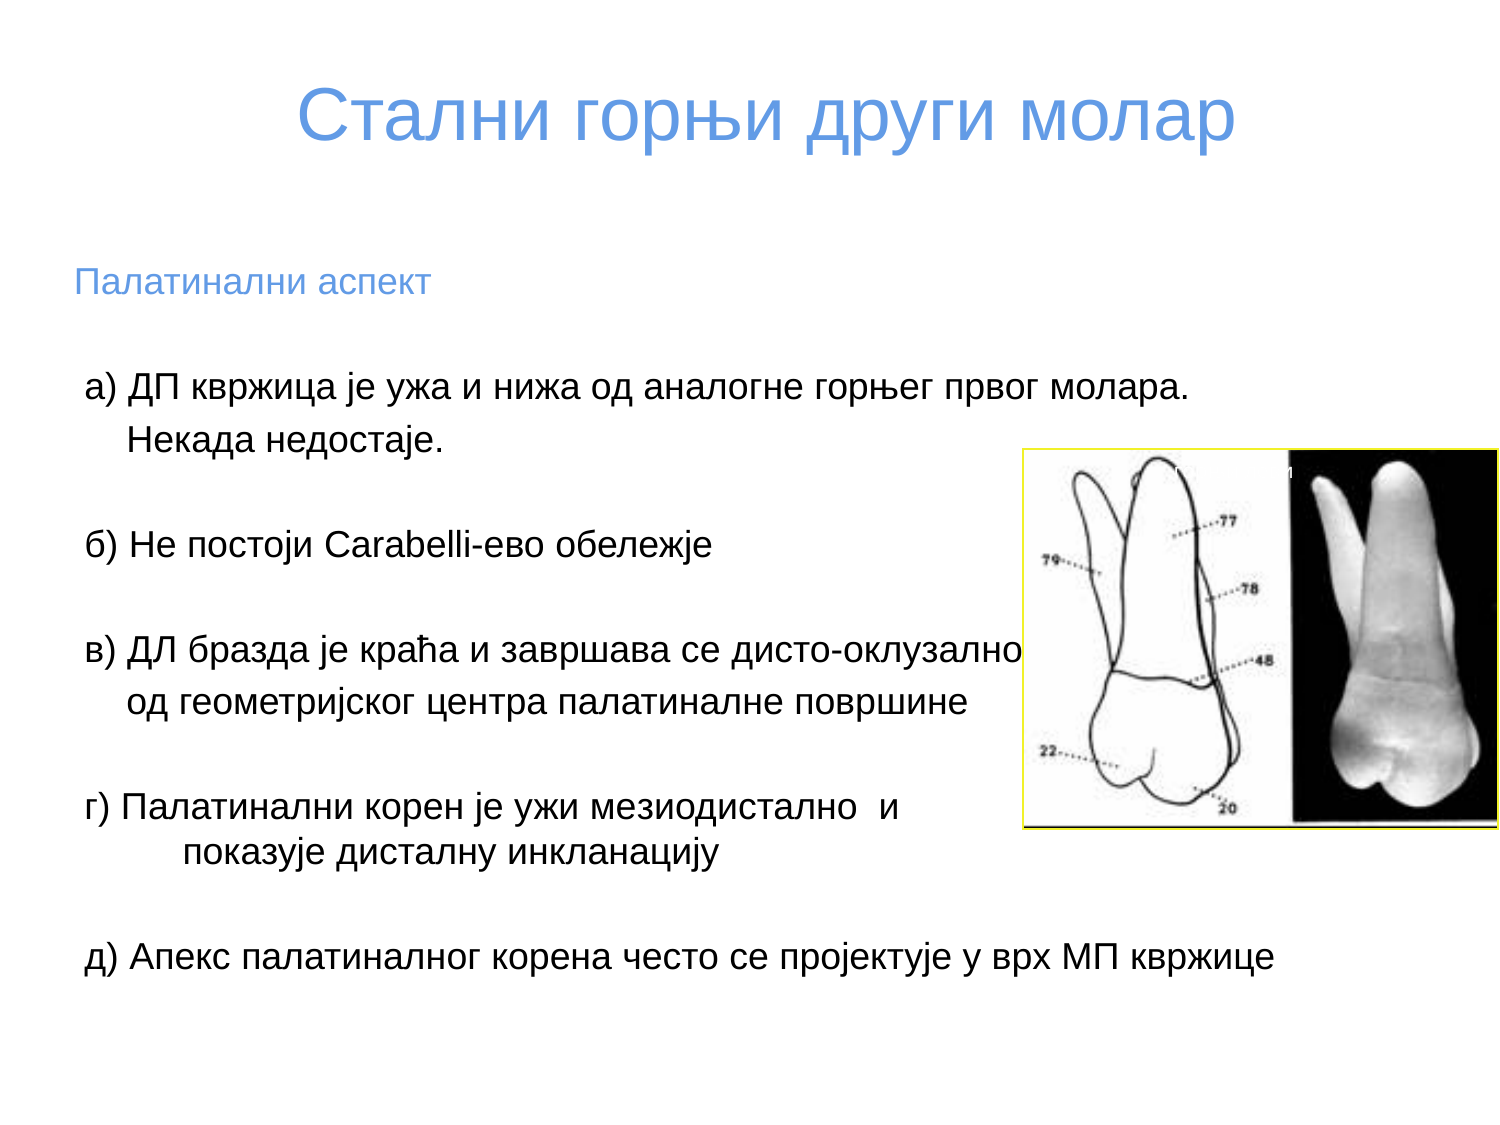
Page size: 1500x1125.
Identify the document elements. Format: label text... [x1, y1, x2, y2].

list Палатинални аспект а) ДП квржица је ужа и нижа од аналогне горњег првог молара. Некада недостаје. б) Не постоји Carabelli-ево обележје в) ДЛ бразда је краћа и завршава се дисто-оклузално од геометријског центра палатиналне површине г) Палатинални корен је ужи мезиодистално и показује дисталну инкланацију д) Апекс палатиналног корена често се пројектује у врх МП квржице [58, 249, 1484, 1002]
picture [1024, 449, 1497, 829]
title Стални горњи други молар [76, 66, 1458, 154]
